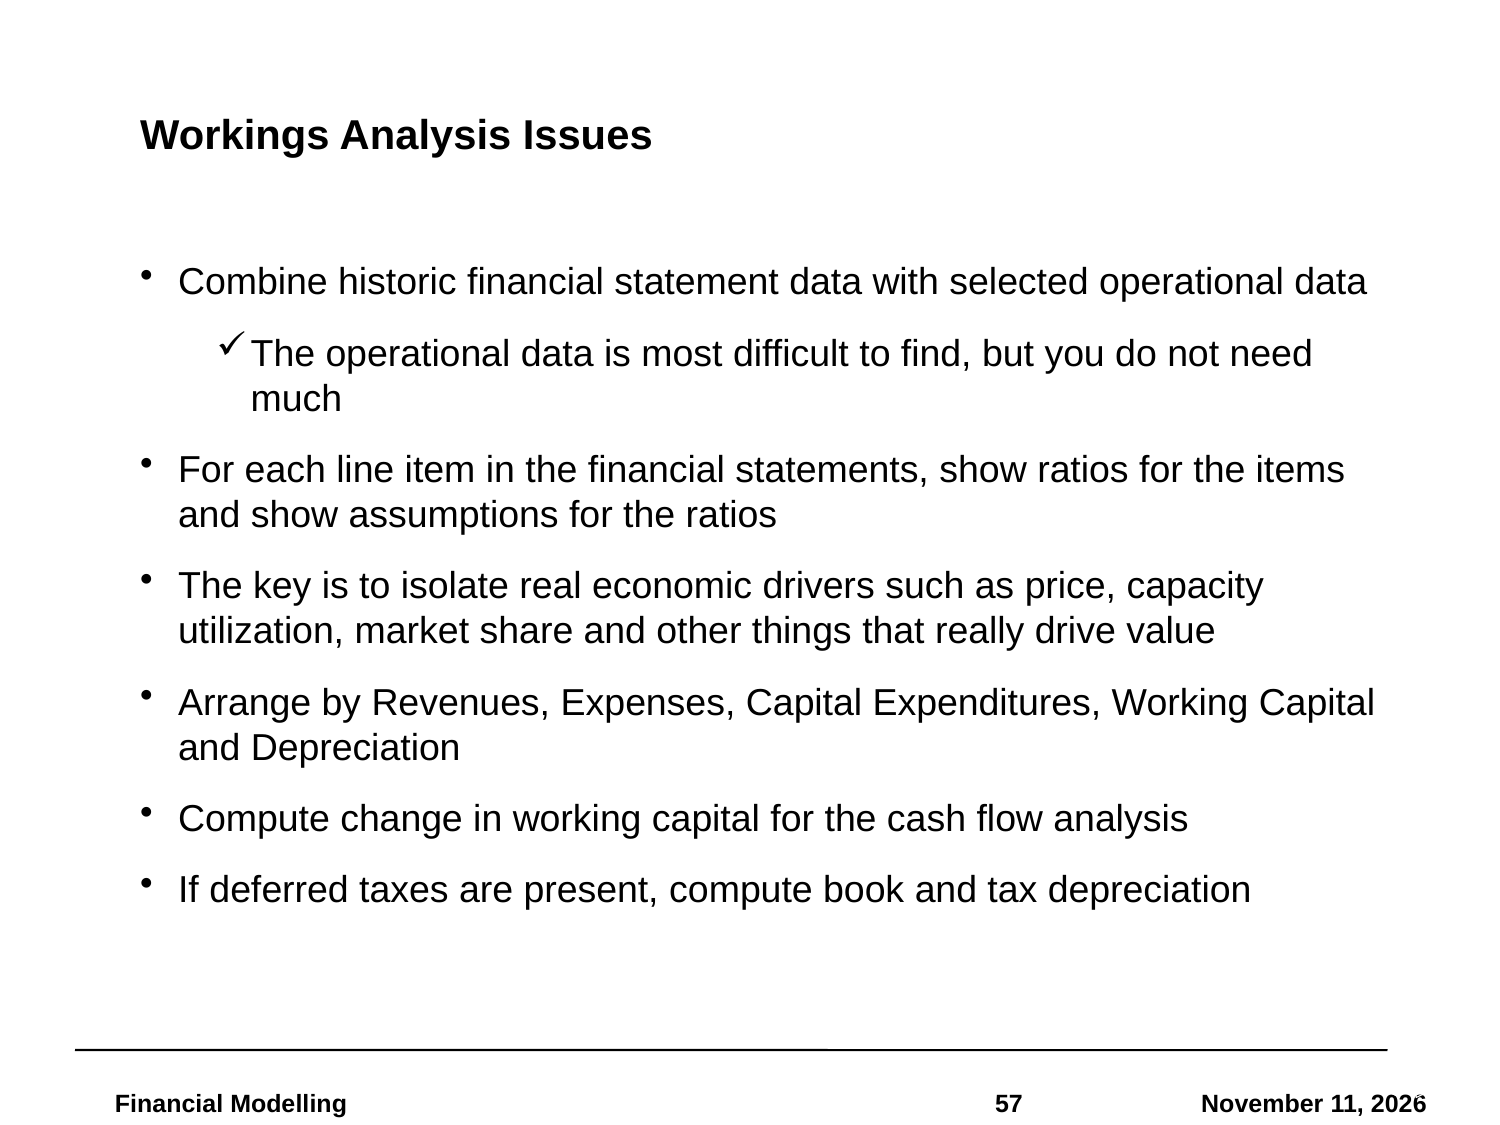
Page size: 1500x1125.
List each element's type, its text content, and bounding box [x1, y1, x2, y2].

list Combine historic financial statement data with selected operational data The operational data is most difficult to find, but you do not need much For each line item in the financial statements, show ratios for the items and show assumptions for the ratios The key is to isolate real economic drivers such as price, capacity utilization, market share and other things that really drive value Arrange by Revenues, Expenses, Capital Expenditures, Working Capital and Depreciation Compute change in working capital for the cash flow analysis If deferred taxes are present, compute book and tax depreciation [124, 249, 1413, 1001]
title Workings Analysis Issues [124, 99, 1413, 226]
